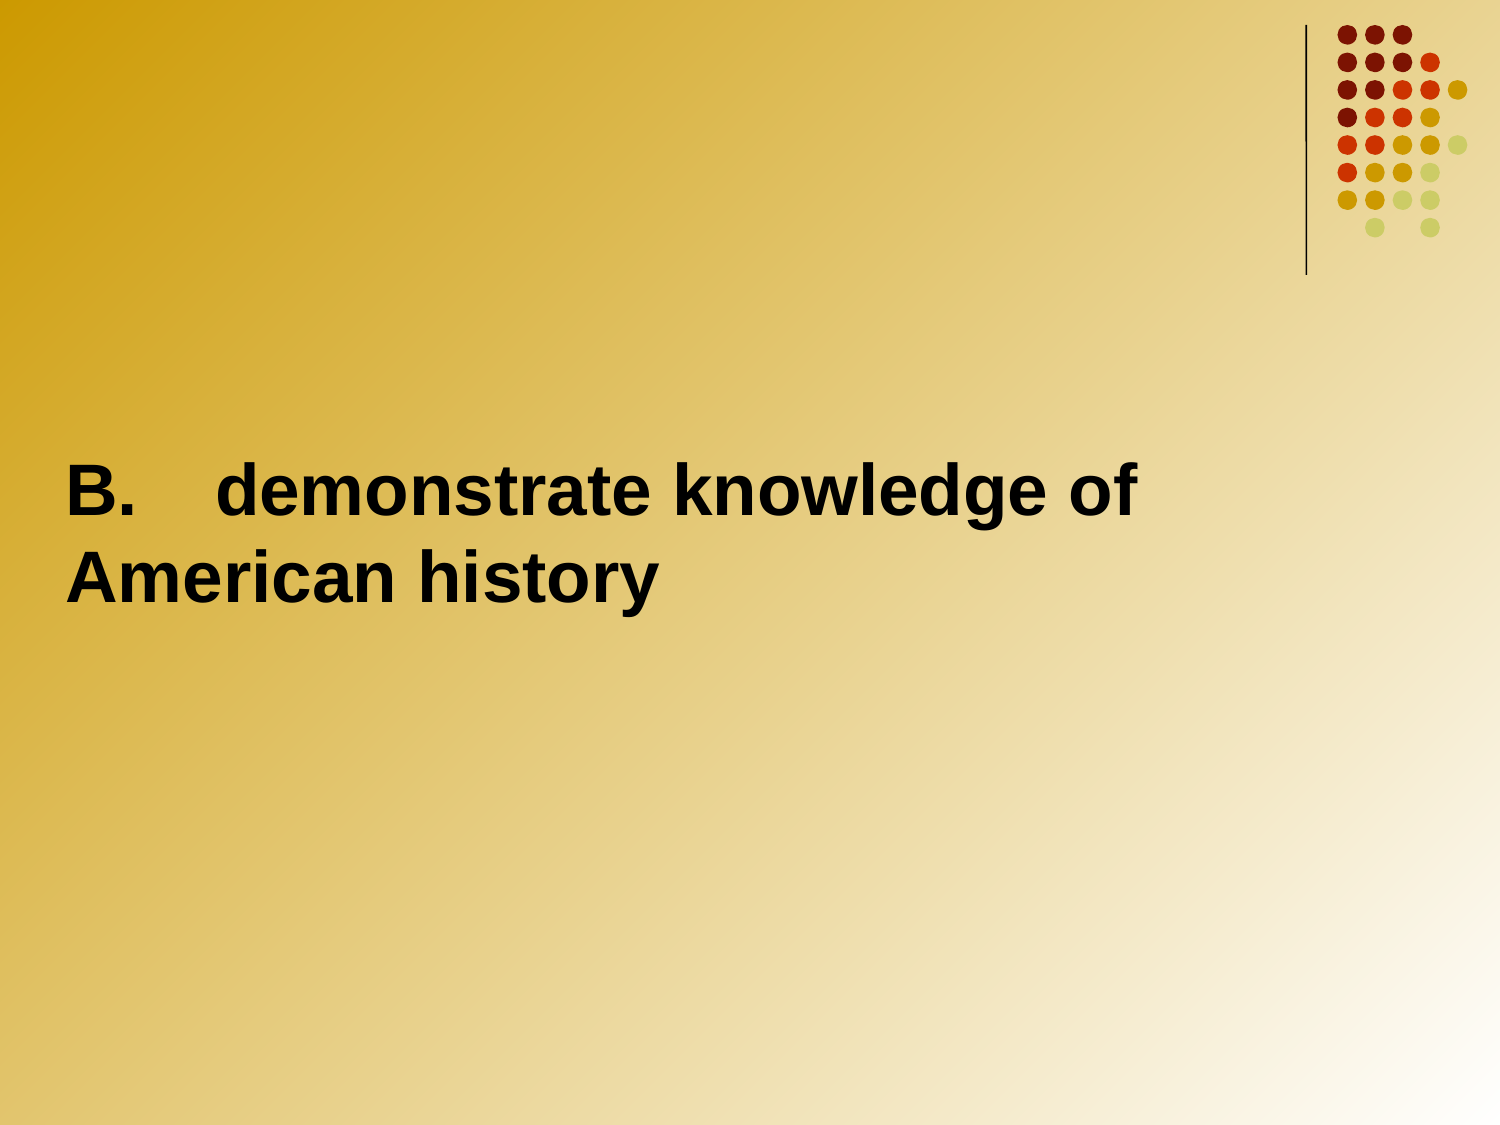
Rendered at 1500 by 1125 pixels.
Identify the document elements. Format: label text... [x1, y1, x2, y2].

title B. demonstrate knowledge of American history [50, 500, 1450, 713]
